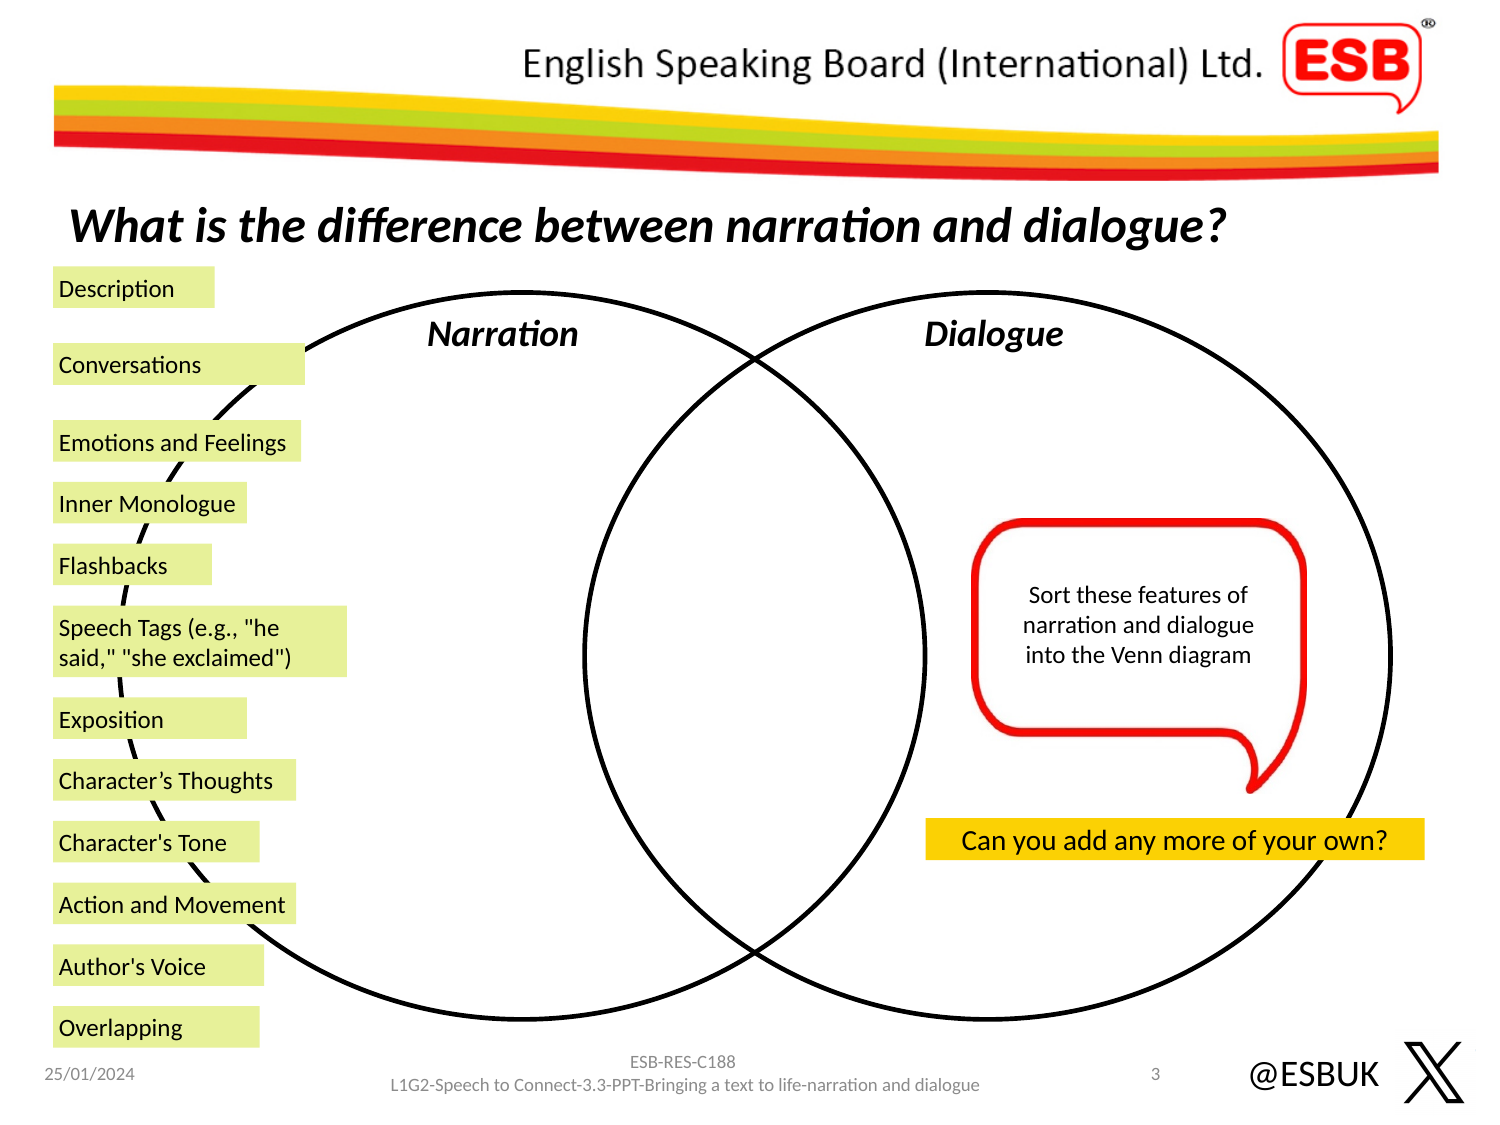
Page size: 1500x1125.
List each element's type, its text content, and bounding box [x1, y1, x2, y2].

text_box Narration [408, 301, 598, 362]
text_box Overlapping [53, 1006, 260, 1048]
text_box Author's Voice [53, 944, 265, 986]
text_box Action and Movement [53, 882, 297, 925]
text_box Conversations [53, 343, 305, 385]
picture [0, 0, 1500, 189]
text_box Description [53, 266, 215, 308]
text_box Exposition [53, 697, 247, 739]
text_box Flashbacks [53, 543, 212, 586]
text_box Can you add any more of your own? [925, 817, 1426, 861]
text_box Speech Tags (e.g., "he said," "she exclaimed") [53, 605, 347, 678]
text_box Emotions and Feelings [53, 420, 302, 462]
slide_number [29, 1042, 367, 1103]
title What is the difference between narration and dialogue? [53, 184, 1347, 268]
text_box Character's Tone [53, 820, 260, 863]
slide_number 3 [930, 1042, 1176, 1103]
text_box [583, 291, 1392, 1021]
text_box [118, 291, 755, 1021]
footer ESB-RES-C188 L1G2-Speech to Connect-3.3-PPT-Bringing a text to life-narration and dialogue [371, 1042, 930, 1103]
text_box Inner Monologue [53, 481, 247, 524]
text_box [971, 518, 1307, 794]
picture [1395, 1029, 1476, 1116]
text_box Character’s Thoughts [53, 759, 297, 801]
